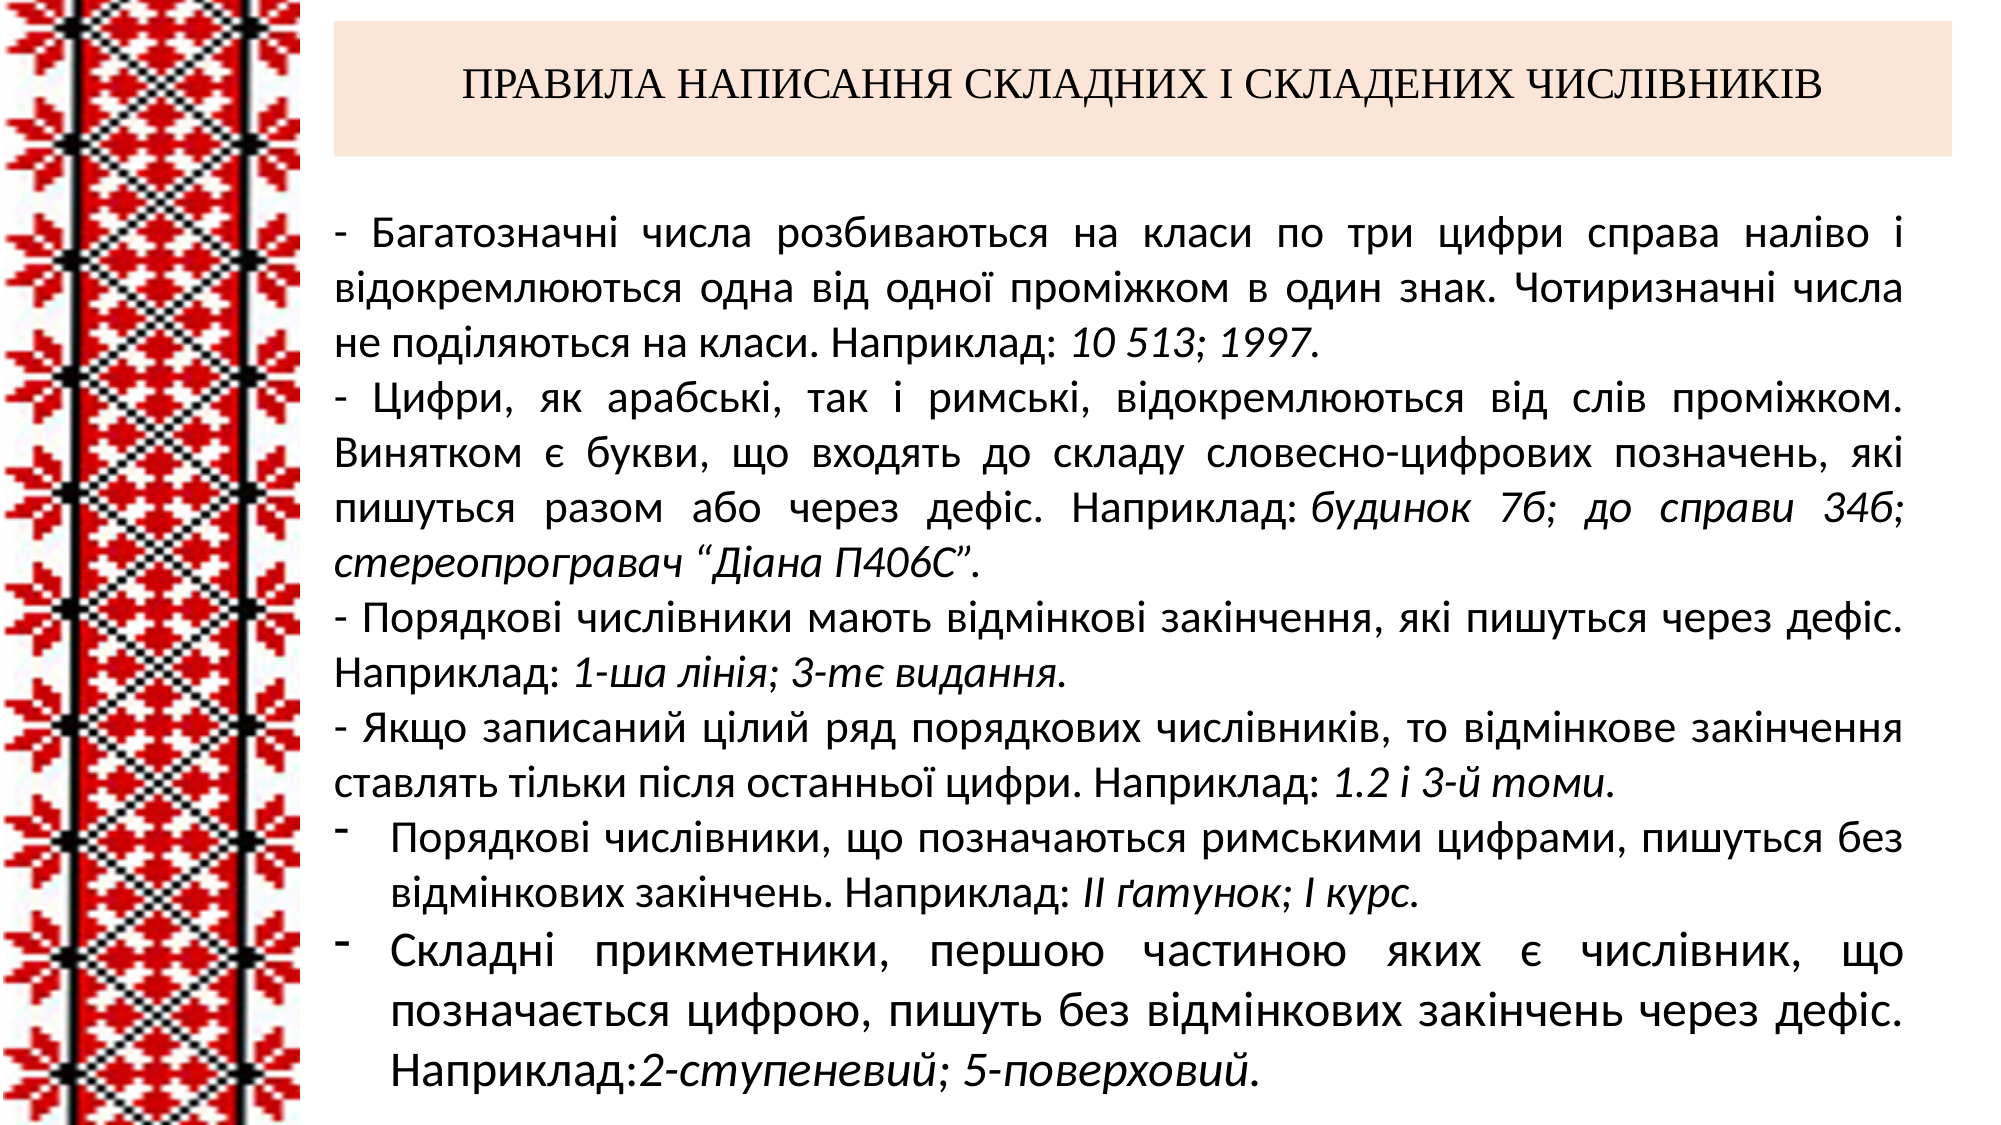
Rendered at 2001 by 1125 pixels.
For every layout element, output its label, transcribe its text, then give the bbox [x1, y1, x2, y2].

picture [3, 0, 300, 1125]
text_box ПРАВИЛА НАПИСАННЯ СКЛАДНИХ І СКЛАДЕНИХ ЧИСЛІВНИКІВ [333, 21, 1953, 157]
text_box - Багатозначні числа розбиваються на класи по три цифри справа наліво і відокремлюються одна від одної проміжком в один знак. Чотиризначні числа не поділяються на класи. Наприклад: 10 513; 1997. - Цифри, як арабські, так і римські, відокремлюються від слів проміжком. Винятком є букви, що входять до складу словесно-цифрових позначень, які пишуться разом або через дефіс. Наприклад: будинок 7б; до справи 34б; стереопрогравач “Діана П406С”. - Порядкові числівники мають відмінкові закінчення, які пишуться через дефіс. Наприклад: 1-ша лінія; 3-тє видання. - Якщо записаний цілий ряд порядкових числівників, то відмінкове закінчення ставлять тільки після останньої цифри. Наприклад: 1.2 і 3-й томи. Порядкові числівники, що позначаються римськими цифрами, пишуться без відмінкових закінчень. Наприклад: II ґатунок; I курс. Складні прикметники, першою частиною яких є числівник, що позначається цифрою, пишуть без відмінкових закінчень через дефіс. Наприклад:2-ступеневий; 5-поверховий. [319, 194, 1921, 1104]
